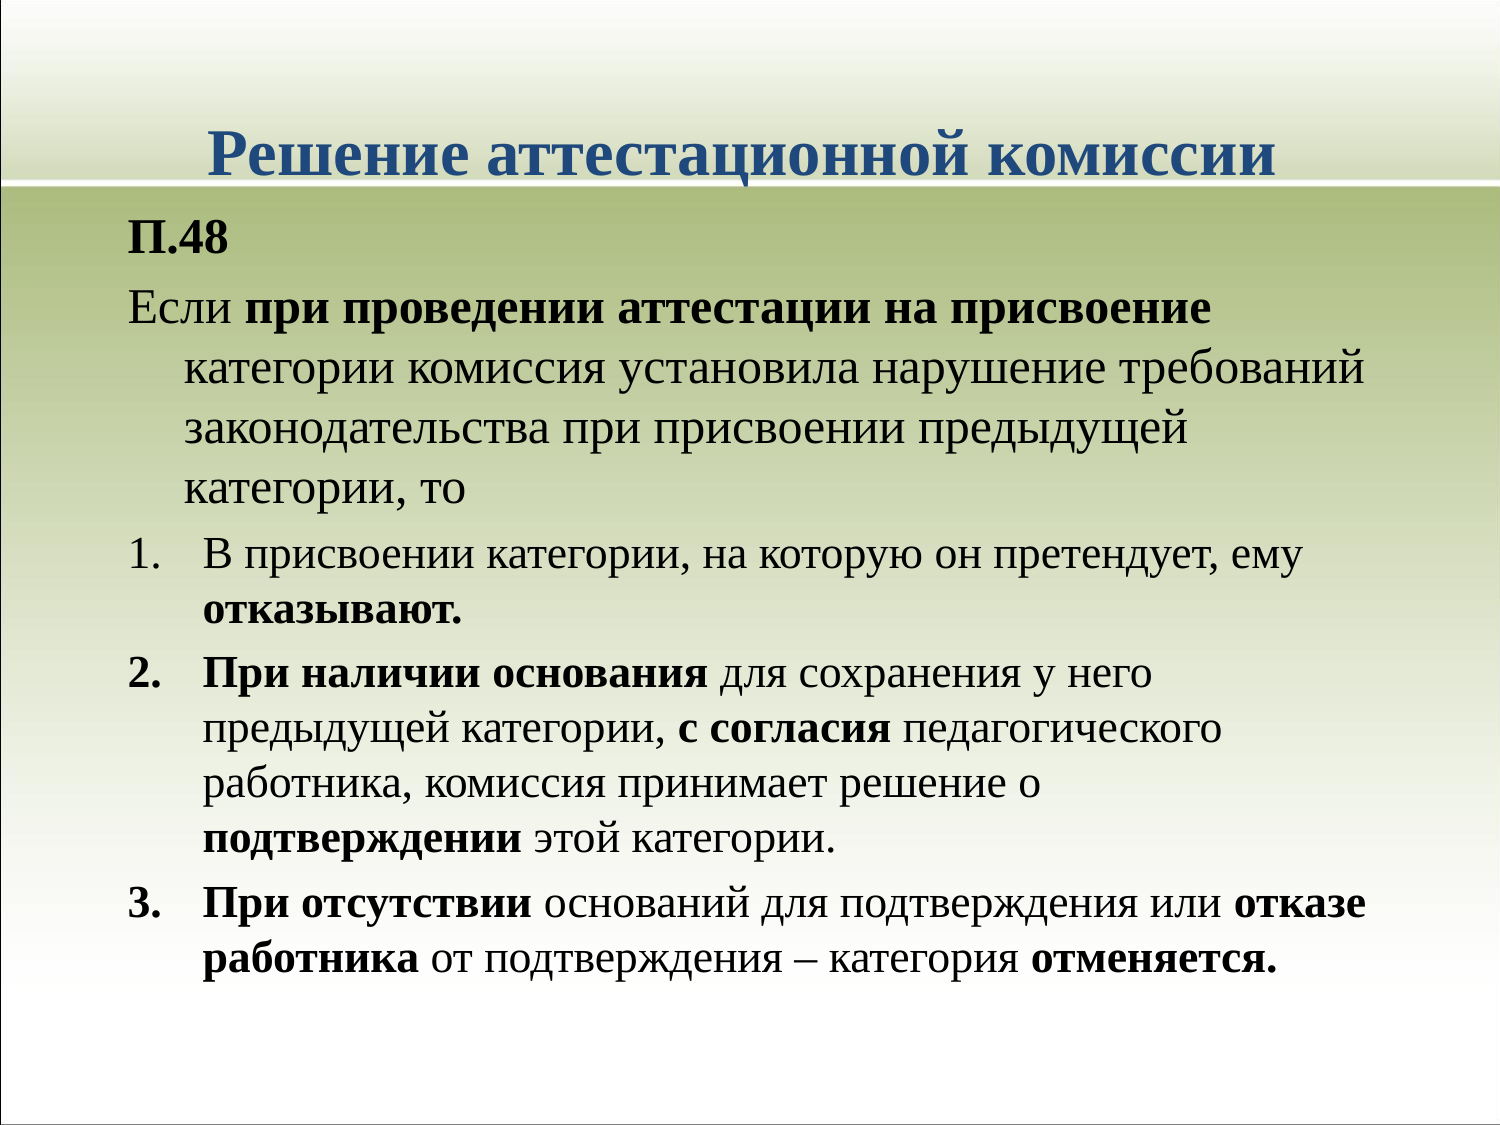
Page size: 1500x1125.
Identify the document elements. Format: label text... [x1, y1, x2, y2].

list П.48 Если при проведении аттестации на присвоение категории комиссия установила нарушение требований законодательства при присвоении предыдущей категории, то В присвоении категории, на которую он претендует, ему отказывают. При наличии основания для сохранения у него предыдущей категории, с согласия педагогического работника, комиссия принимает решение о подтверждении этой категории. При отсутствии оснований для подтверждения или отказе работника от подтверждения – категория отменяется. [112, 196, 1388, 1001]
title Решение аттестационной комиссии [105, 93, 1381, 205]
picture [0, 0, 1500, 1125]
